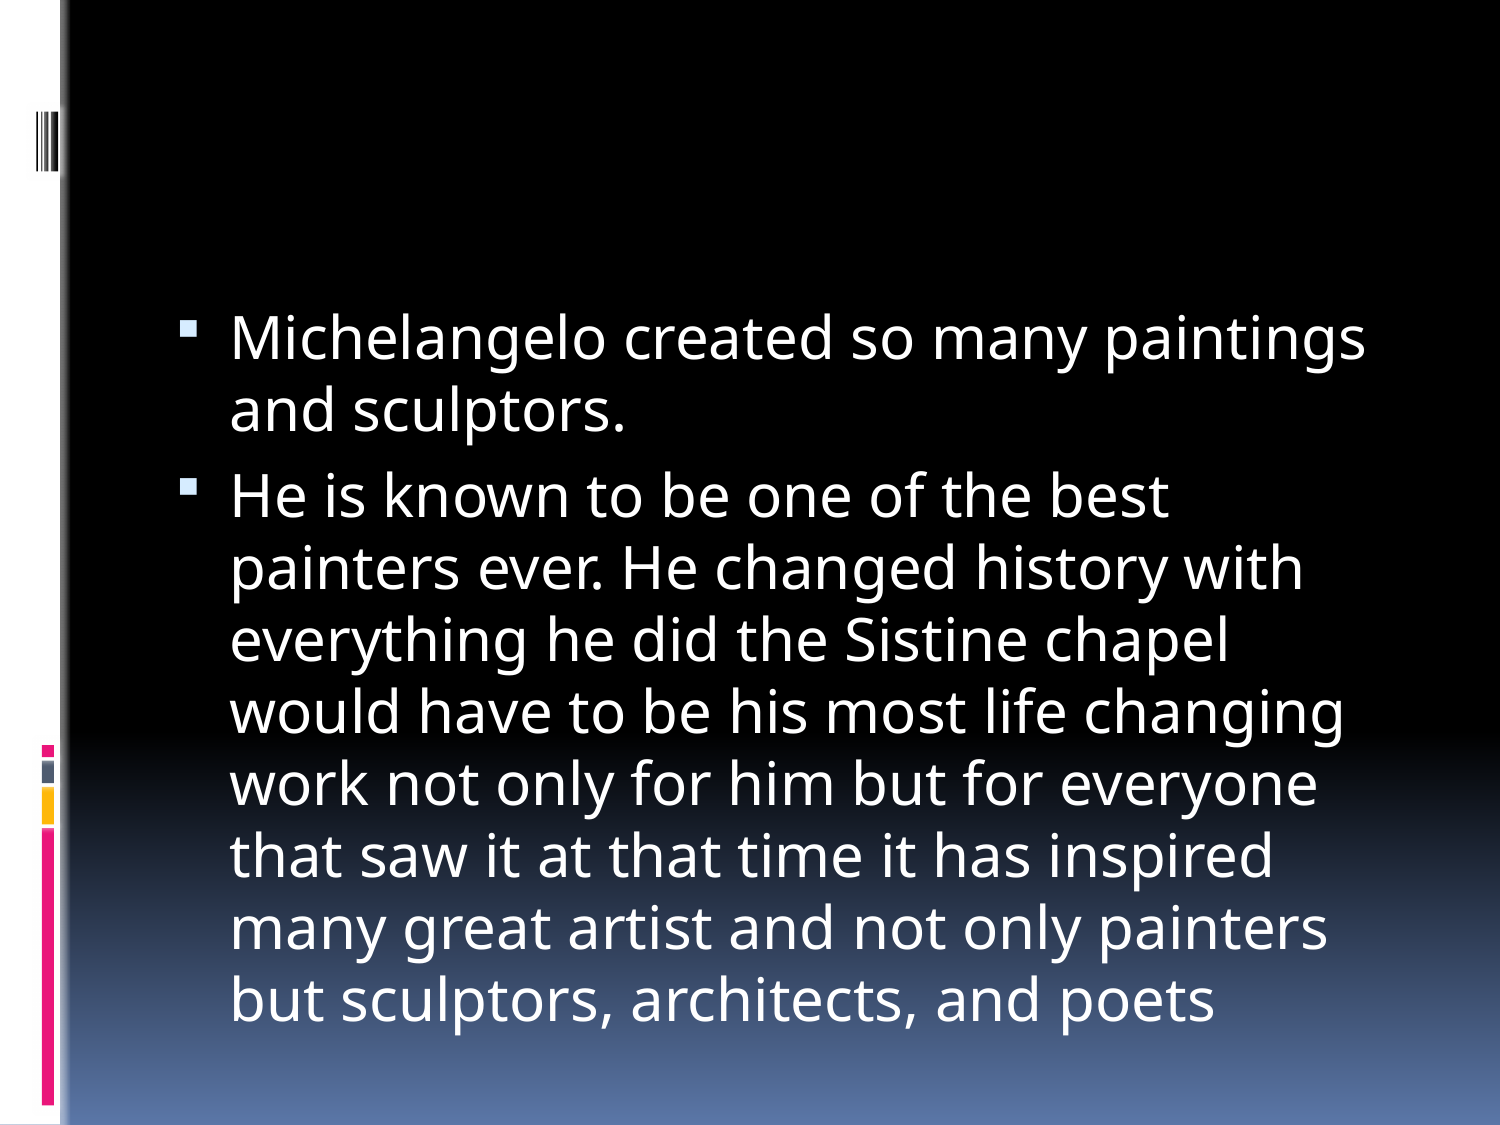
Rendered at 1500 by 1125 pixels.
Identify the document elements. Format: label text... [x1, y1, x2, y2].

list Michelangelo created so many paintings and sculptors. He is known to be one of the best painters ever. He changed history with everything he did the Sistine chapel would have to be his most life changing work not only for him but for everyone that saw it at that time it has inspired many great artist and not only painters but sculptors, architects, and poets [150, 292, 1425, 1043]
